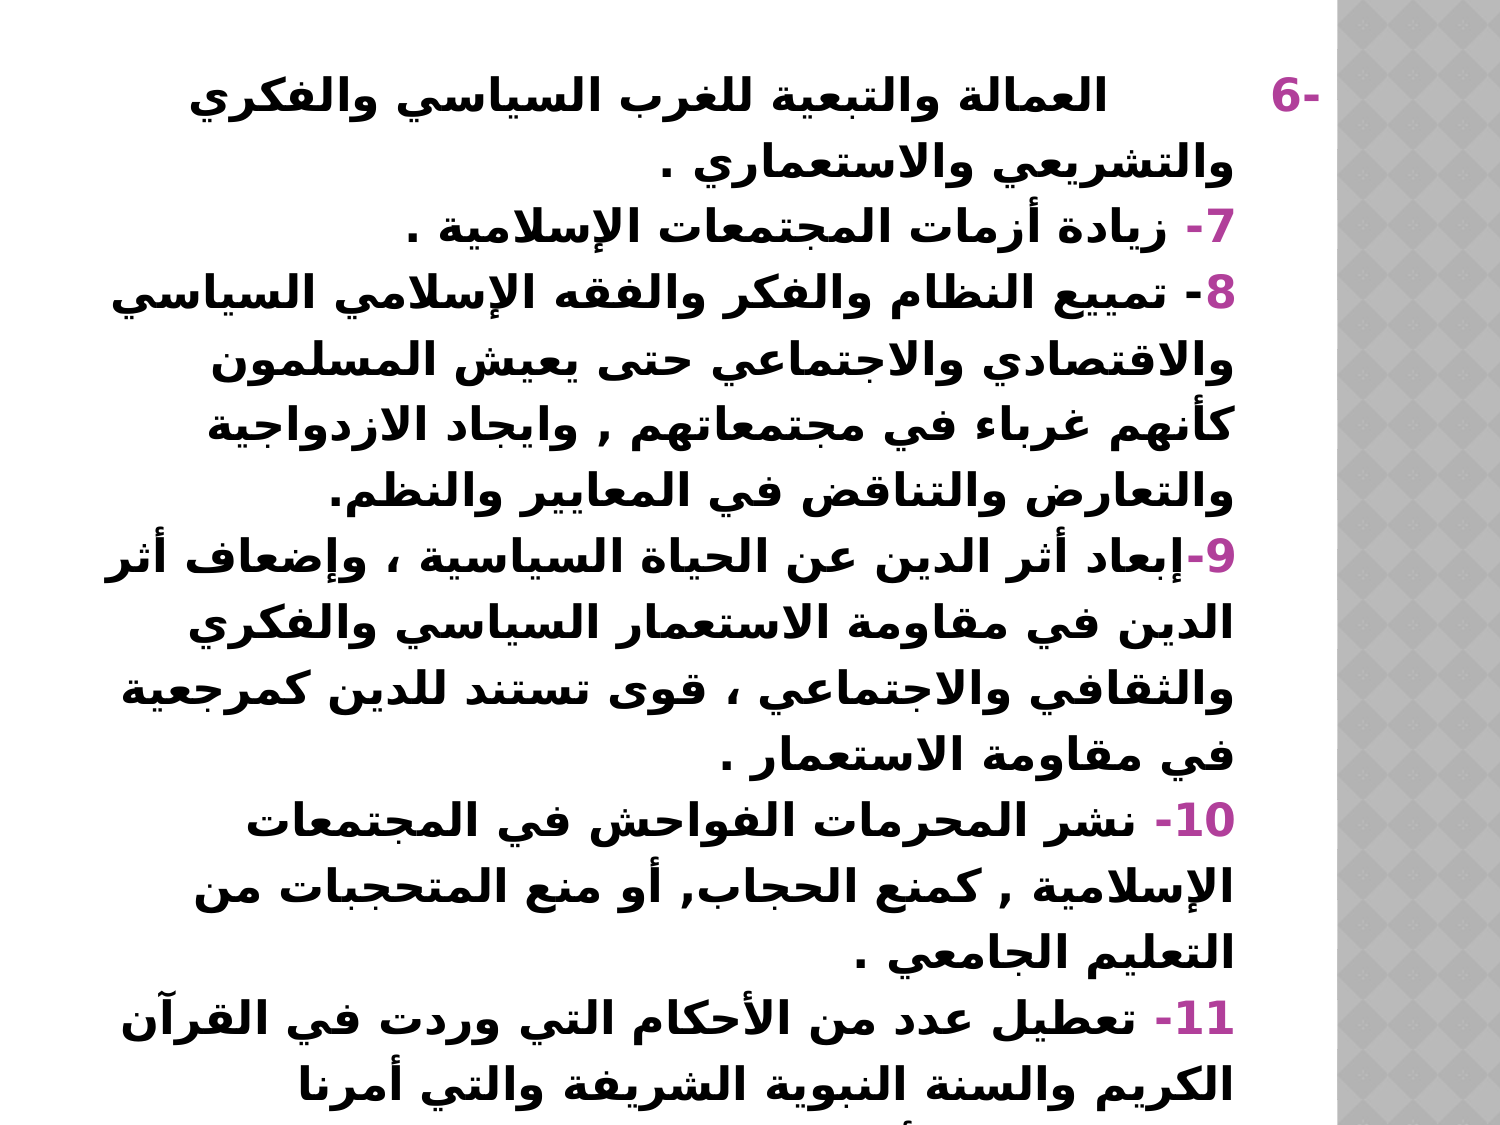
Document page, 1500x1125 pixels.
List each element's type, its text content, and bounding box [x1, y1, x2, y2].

list -6 العمالة والتبعية للغرب السياسي والفكري والتشريعي والاستعماري . 7- زيادة أزمات المجتمعات الإسلامية . 8- تمييع النظام والفكر والفقه الإسلامي السياسي والاقتصادي والاجتماعي حتى يعيش المسلمون كأنهم غرباء في مجتمعاتهم , وايجاد الازدواجية والتعارض والتناقض في المعايير والنظم. 9-إبعاد أثر الدين عن الحياة السياسية ، وإضعاف أثر الدين في مقاومة الاستعمار السياسي والفكري والثقافي والاجتماعي ، قوى تستند للدين كمرجعية في مقاومة الاستعمار . 10- نشر المحرمات الفواحش في المجتمعات الإسلامية , كمنع الحجاب, أو منع المتحجبات من التعليم الجامعي . 11- تعطيل عدد من الأحكام التي وردت في القرآن الكريم والسنة النبوية الشريفة والتي أمرنا بإتباعها . مثل أحكام الحدود وخاصة الردة , وربما حتى السماح بان يكون رئيس الدولة الإسلامية كافرا - غير مسلم - , ووضع احكام بديلة تسمح باعلان الكفر والارتداد وتسمح بالربا والزنا وشرب الخمر ...الخ . 12- فصل الترابط المهم بين الفكر والممارسة وبين العقيدة والسلوك . 13- إبعاد أثر الدين عن الحياة الفكرية ، ووضع الافكار والمذاهب والفلسفات الغربية من ليبرالية وديمقراطية والحريات المطلقة وغير المقيدة بقيود الشريعة , حتى يعم الفساد الفكري والاخلاقي وينتشر الاحتكار والاستغلال وتغليب المصلحة والمنفعة الشخصية الفردية على مصلحة الجماعة , مما يسبب التنافر والتشاحن بين افراد االمجتمع . [82, 46, 1336, 1090]
